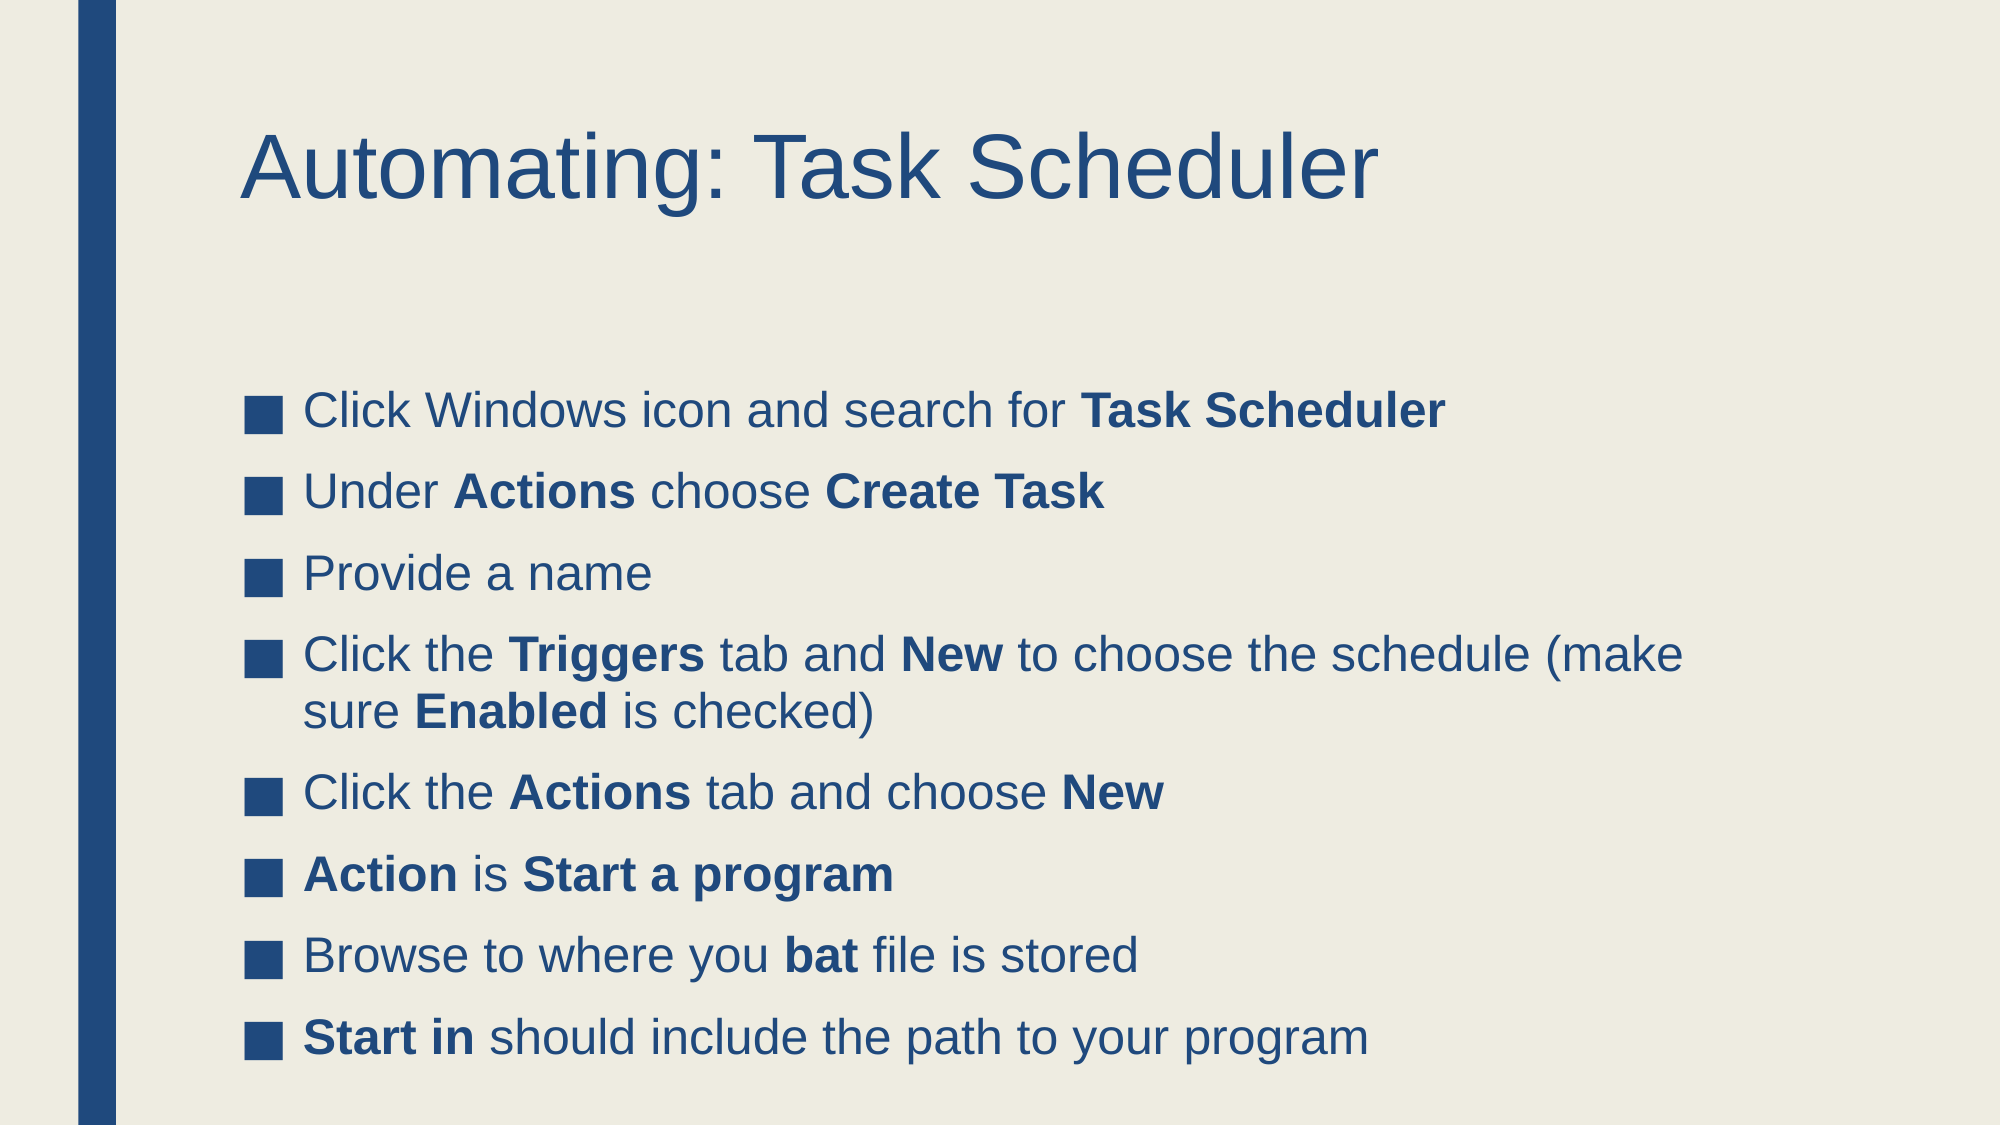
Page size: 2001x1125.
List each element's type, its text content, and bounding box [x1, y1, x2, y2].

list Click Windows icon and search for Task Scheduler Under Actions choose Create Task Provide a name Click the Triggers tab and New to choose the schedule (make sure Enabled is checked) Click the Actions tab and choose New Action is Start a program Browse to where you bat file is stored Start in should include the path to your program [225, 375, 1800, 963]
title Automating: Task Scheduler [225, 112, 1800, 357]
